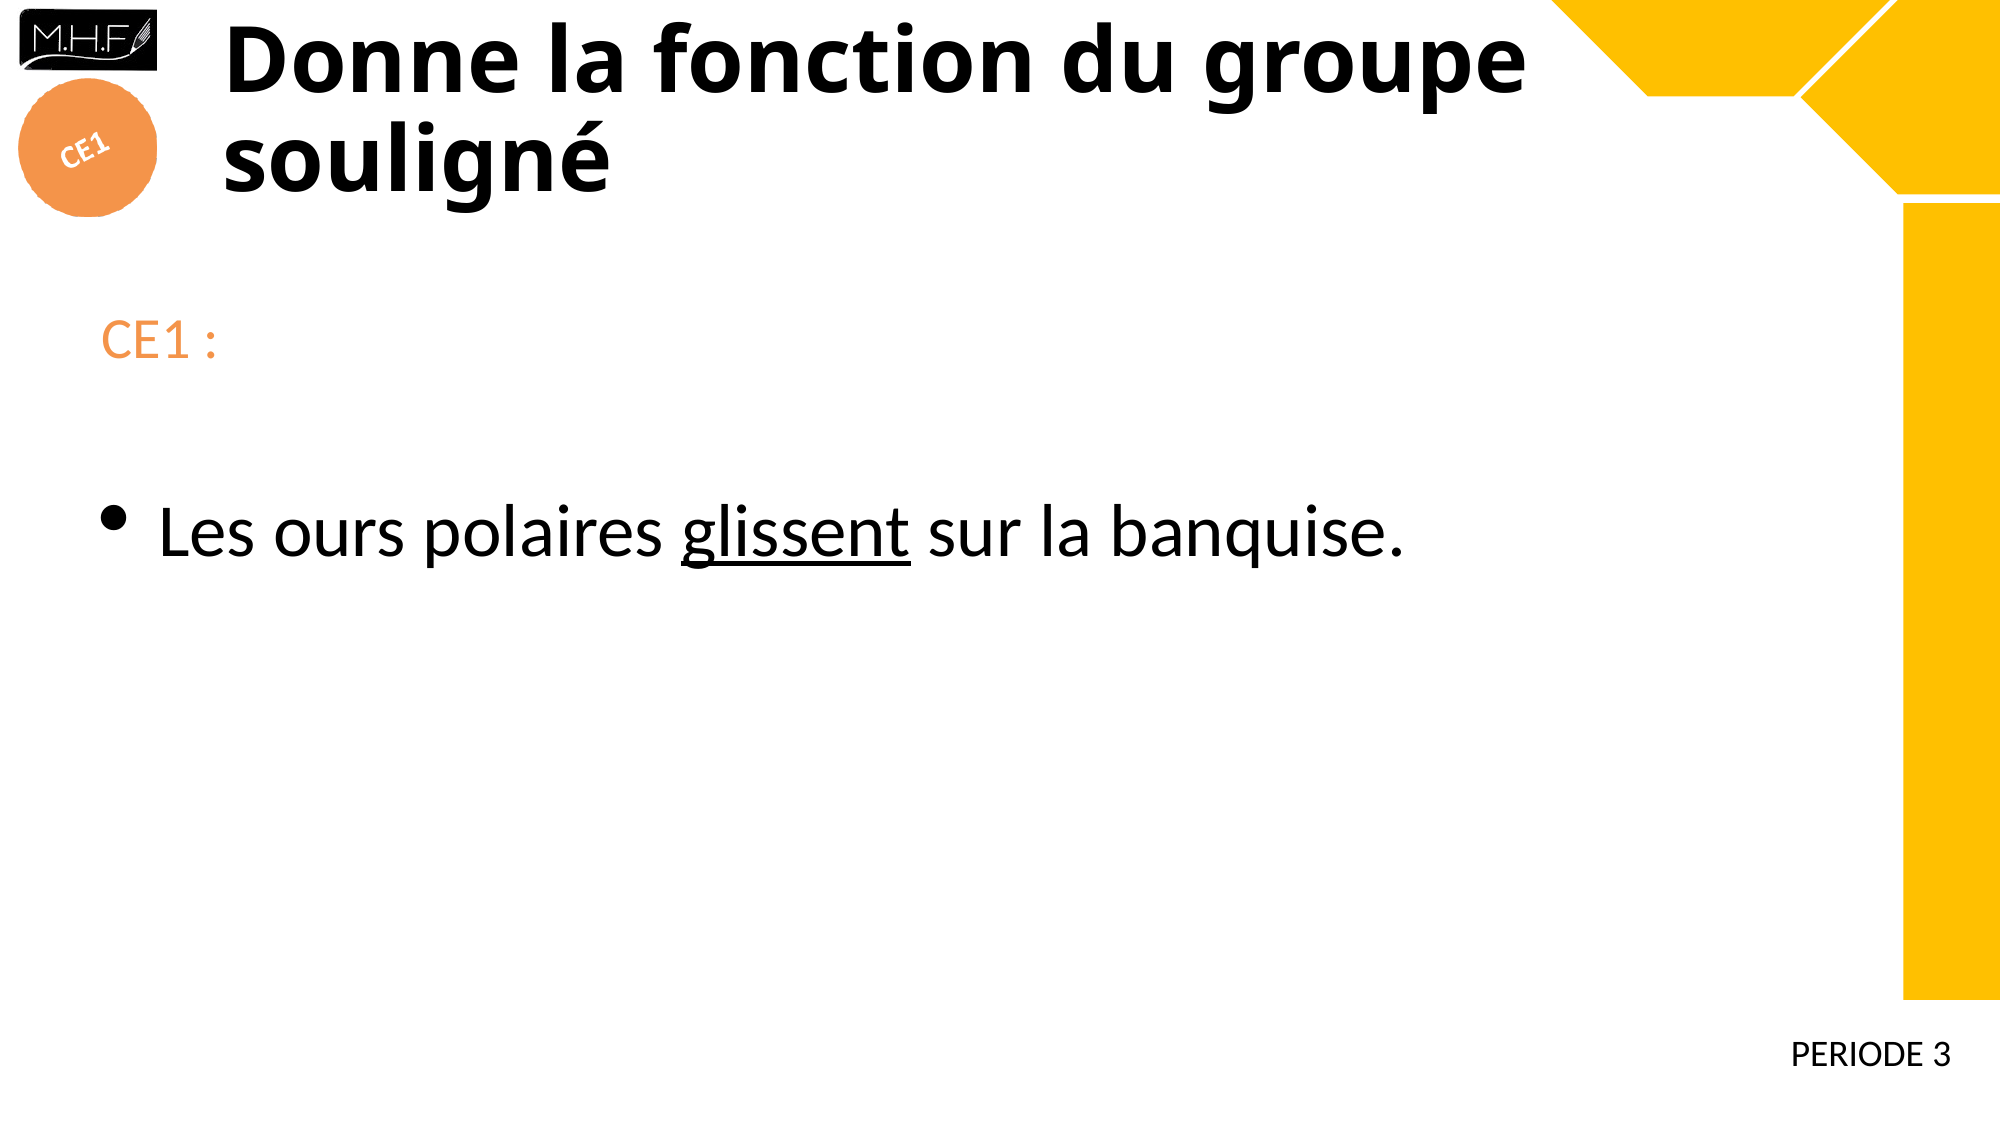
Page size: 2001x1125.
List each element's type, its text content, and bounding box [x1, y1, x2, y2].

picture [18, 78, 157, 218]
text_box [1902, 202, 2000, 1001]
list CE1 : Les ours polaires glissent sur la banquise. [86, 300, 1853, 1015]
text_box PERIODE 3 [1362, 1021, 1967, 1125]
text_box [1799, 0, 2000, 196]
title Donne la fonction du groupe souligné [207, 3, 1753, 221]
text_box [1549, 0, 1892, 98]
text_box [1031, 299, 1853, 1014]
picture [16, 7, 157, 74]
